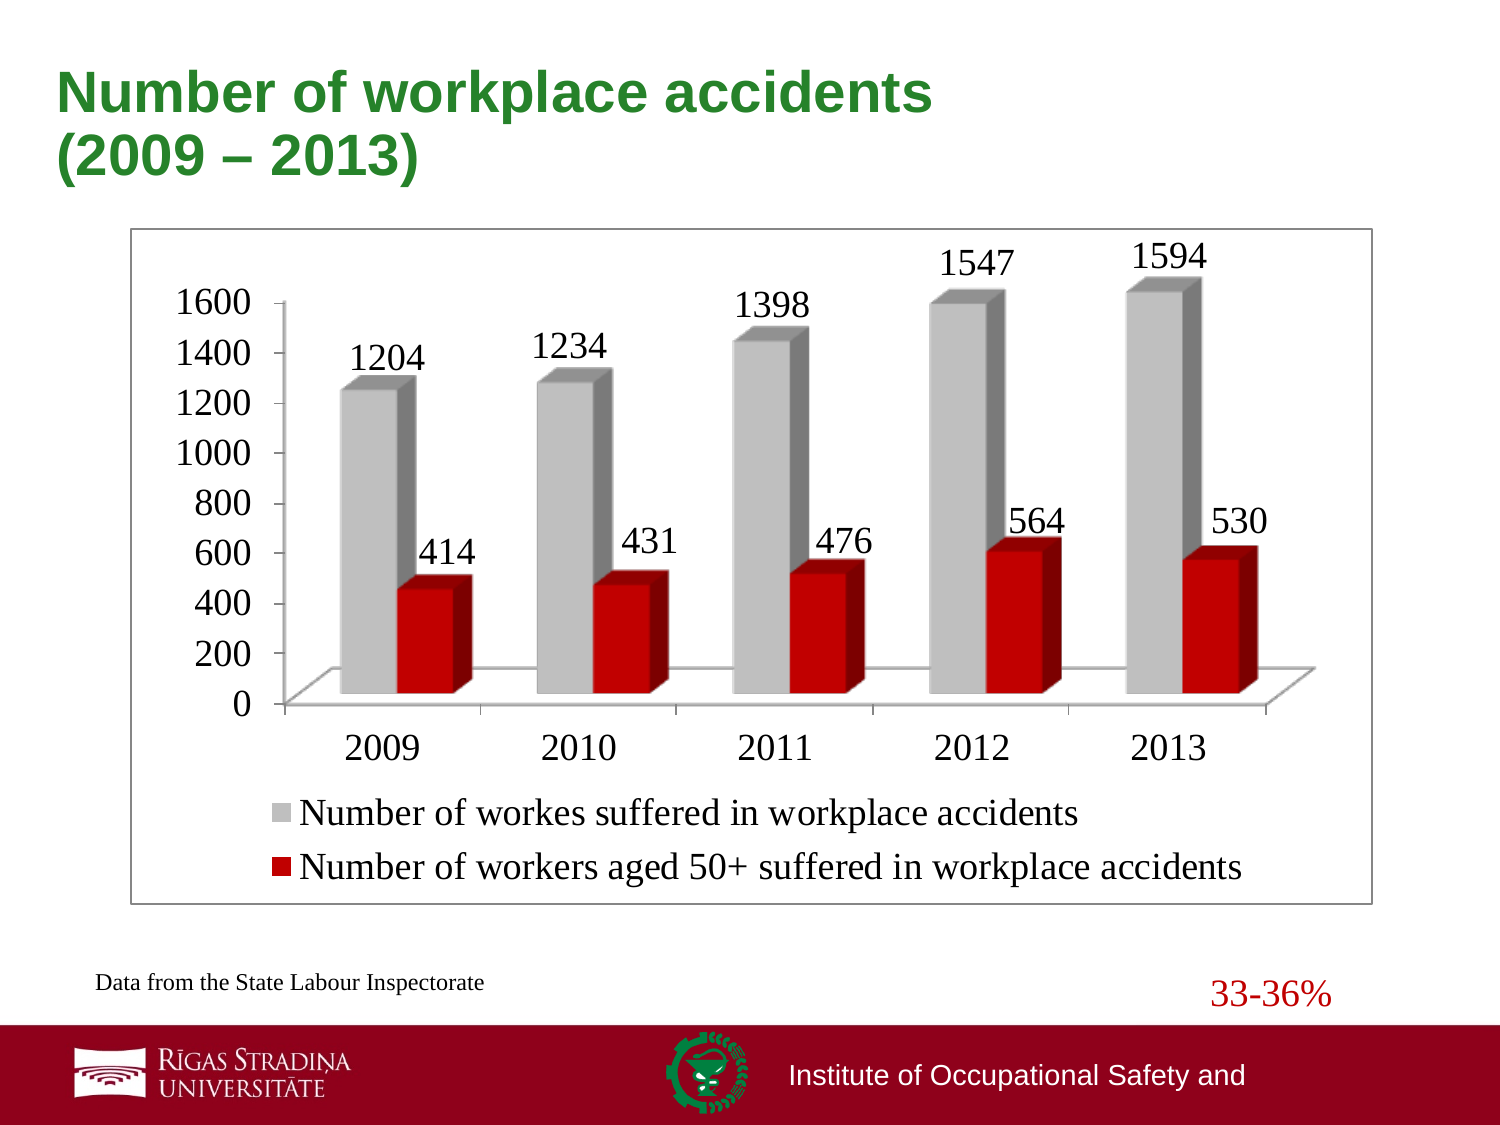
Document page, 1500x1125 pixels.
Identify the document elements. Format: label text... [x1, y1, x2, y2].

title Number of workplace accidents (2009 – 2013) [41, 66, 1407, 185]
picture [0, 0, 1500, 1125]
text_box 33-36% [1195, 916, 1450, 1022]
text_box Data from the State Labour Inspectorate [80, 931, 1407, 1003]
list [121, 219, 1379, 912]
